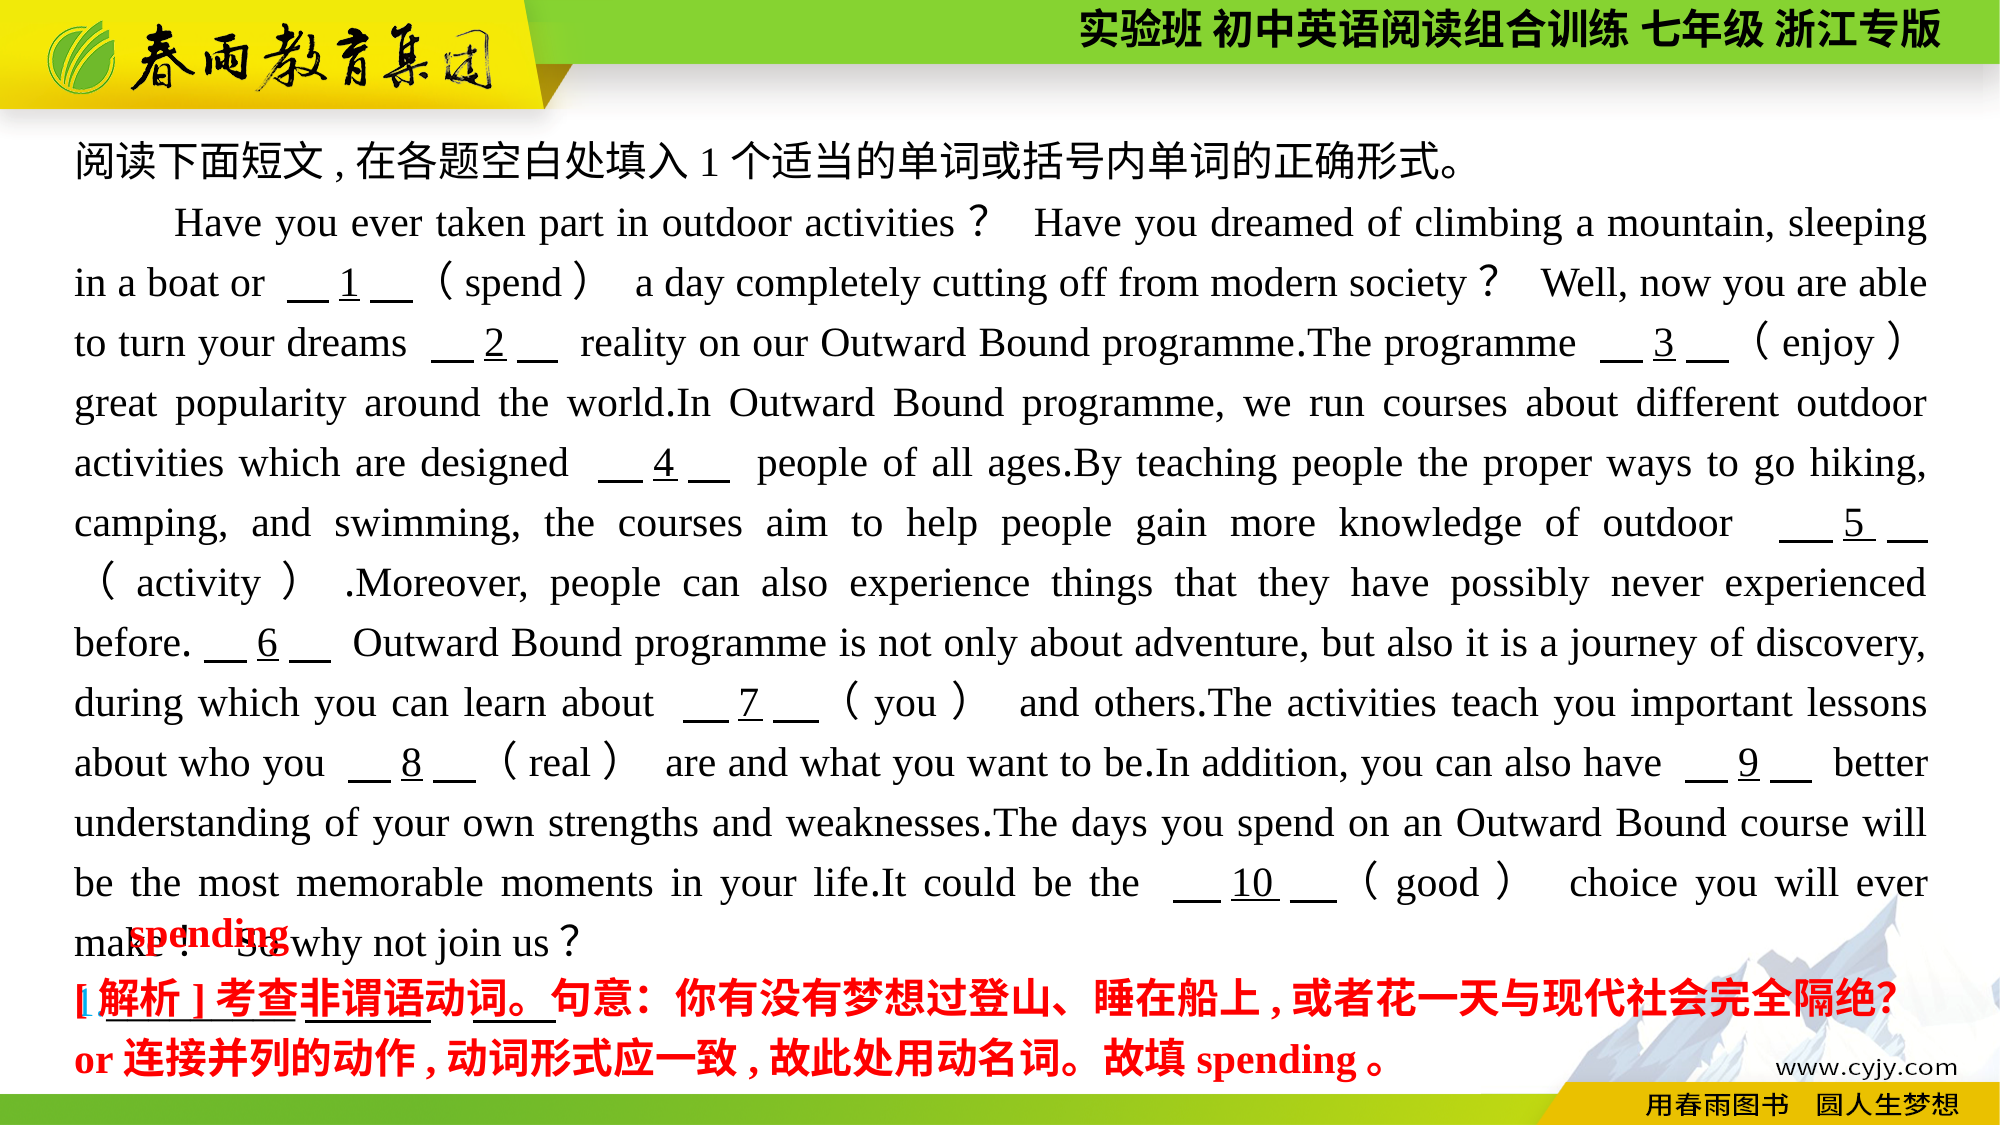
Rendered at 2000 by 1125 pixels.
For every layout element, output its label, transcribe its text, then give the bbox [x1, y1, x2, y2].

picture [0, 0, 2000, 1125]
text_box spending [114, 888, 305, 954]
list 阅读下面短文,在各题空白处填入1个适当的单词或括号内单词的正确形式。 Have you ever taken part in outdoor activities？ Have you dreamed of climbing a mountain, sleeping in a boat or 1 （spend） a day completely cutting off from modern society？ Well, now you are able to turn your dreams 2 reality on our Outward Bound programme.The programme 3 （enjoy） great popularity around the world.In Outward Bound programme, we run courses about different outdoor activities which are designed 4 people of all ages.By teaching people the proper ways to go hiking, camping, and swimming, the courses aim to help people gain more knowledge of outdoor 5 （activity）.Moreover, people can also experience things that they have possibly never experienced before. 6 Outward Bound programme is not only about adventure, but also it is a journey of discovery, during which you can learn about 7 （you） and others.The activities teach you important lessons about who you 8 （real） are and what you want to be.In addition, you can also have 9 better understanding of your own strengths and weaknesses.The days you spend on an Outward Bound course will be the most memorable moments in your life.It could be the 10 （good） choice you will ever make！ So why not join us？ 1._________ [59, 122, 1944, 954]
text_box [解析]考查非谓语动词。句意：你有没有梦想过登山、睡在船上,或者花一天与现代社会完全隔绝？or连接并列的动作,动词形式应一致,故此处用动名词。故填spending。 [59, 954, 1944, 1090]
